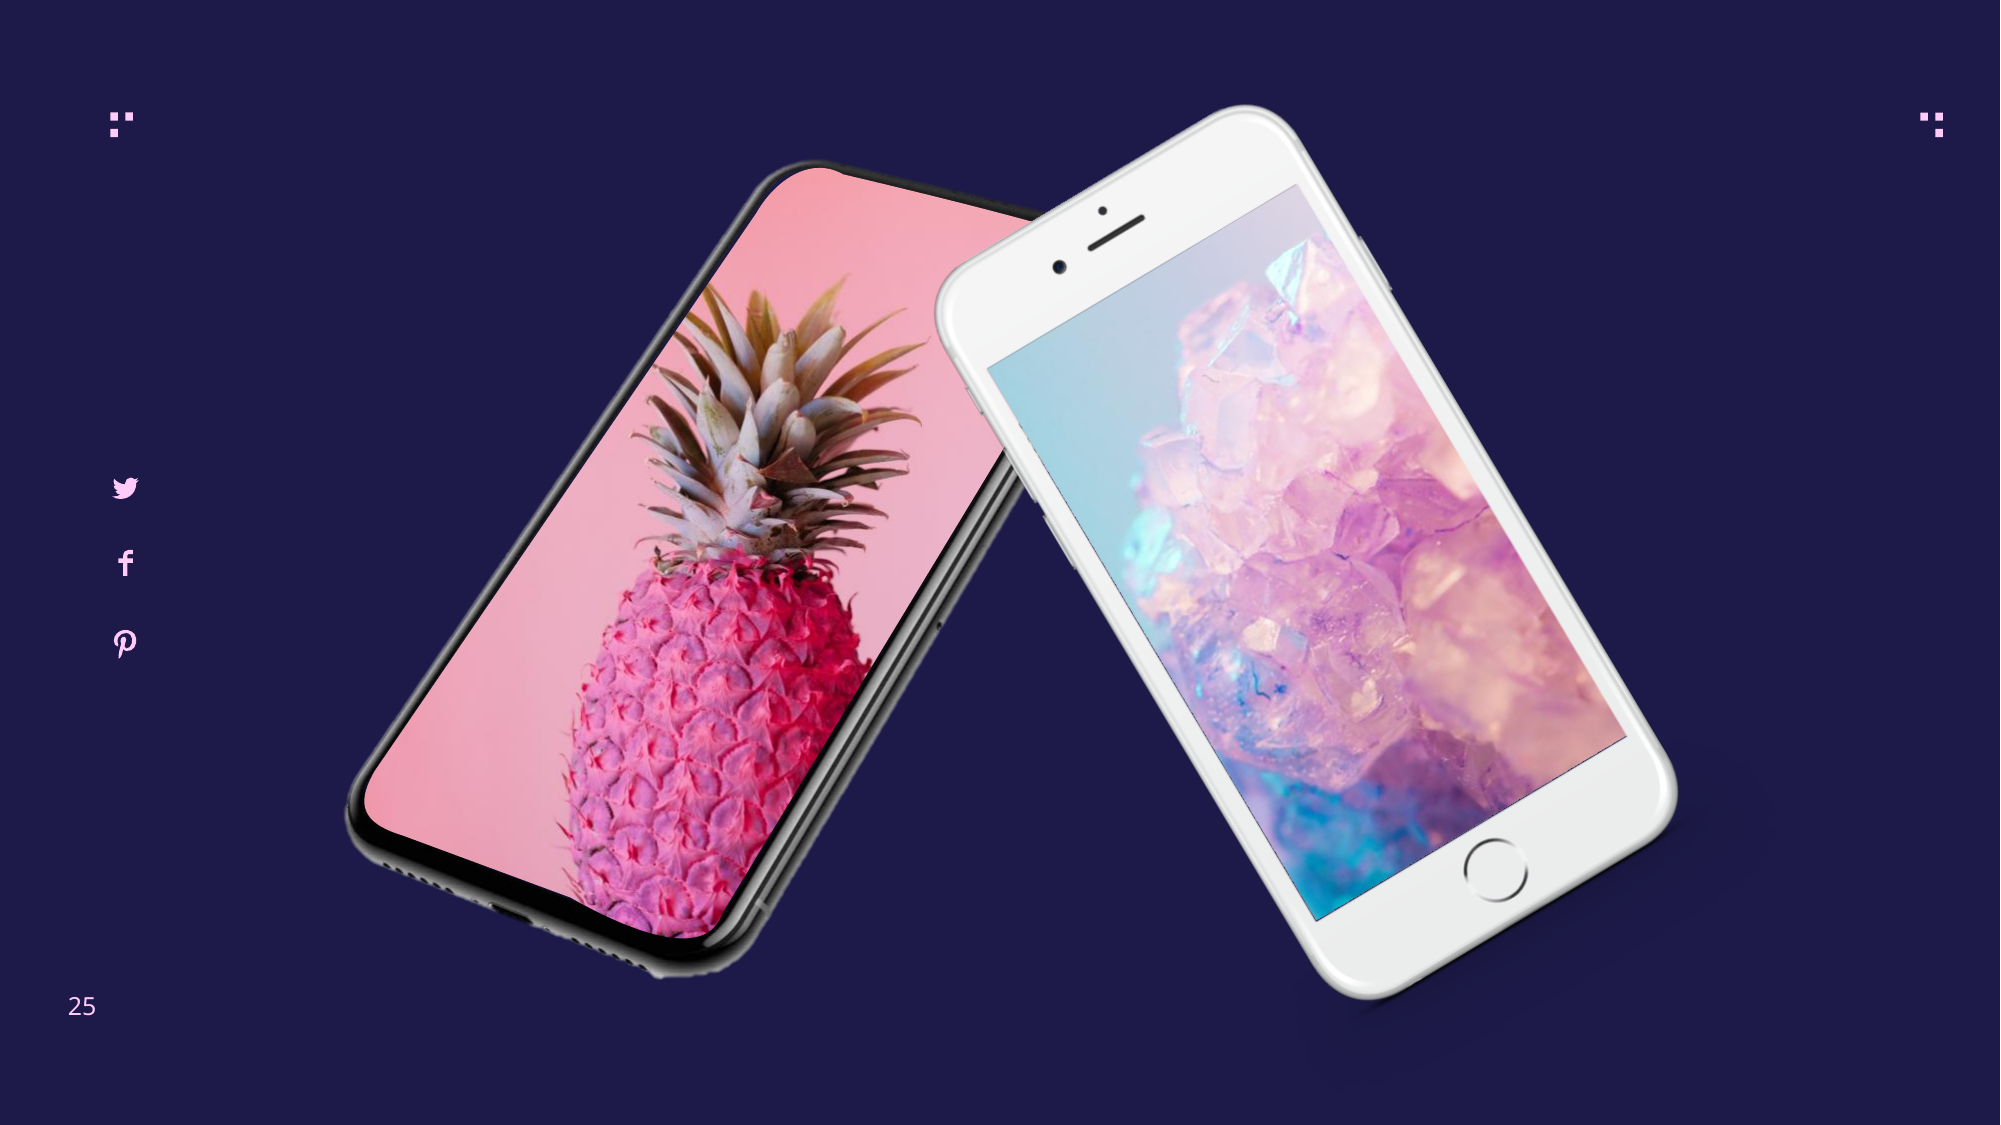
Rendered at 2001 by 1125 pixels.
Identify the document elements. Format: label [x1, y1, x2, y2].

picture [271, 0, 1801, 1125]
